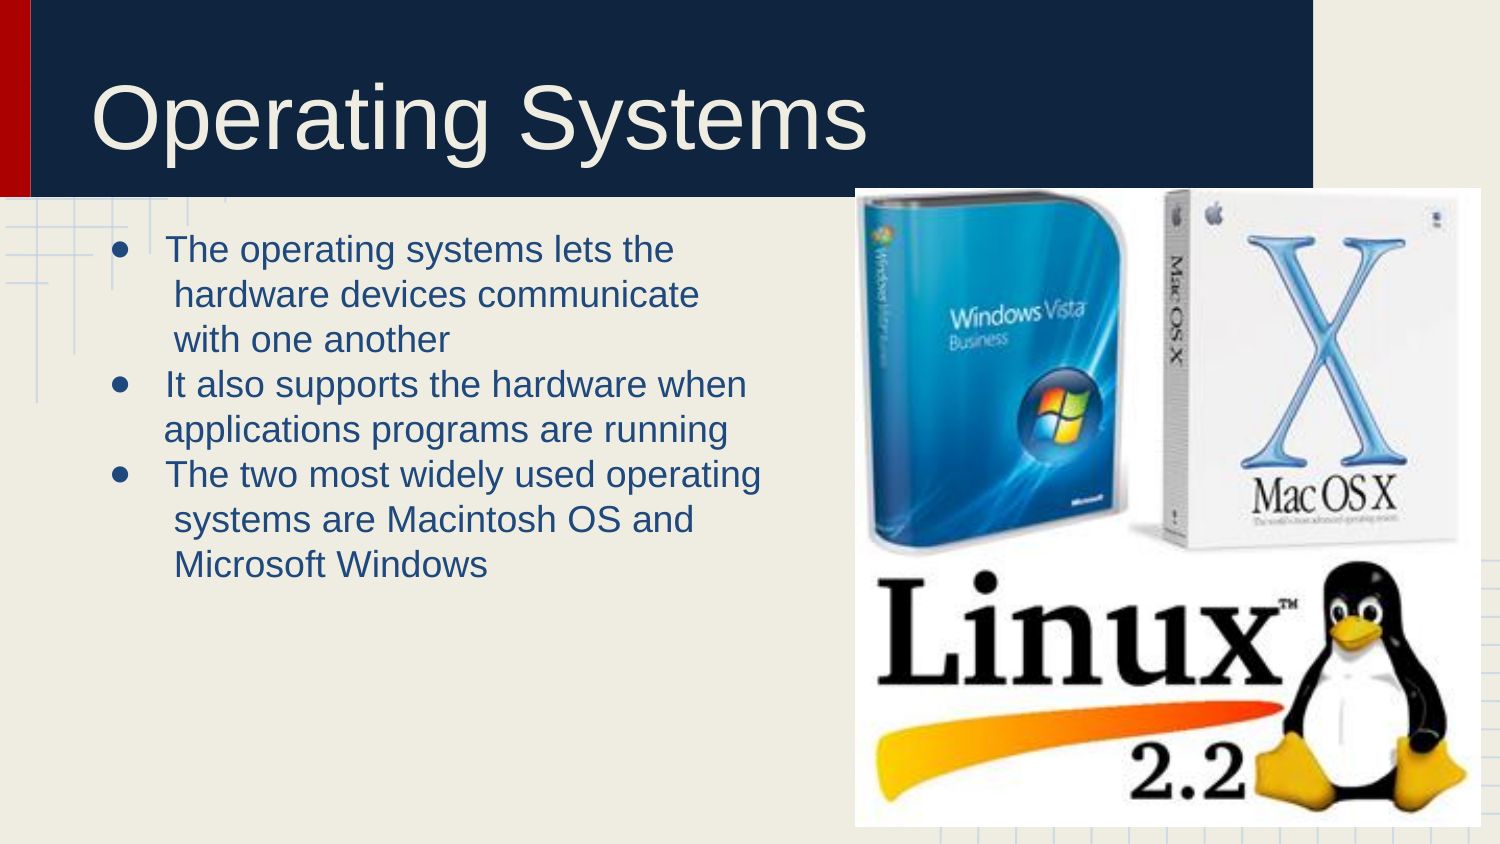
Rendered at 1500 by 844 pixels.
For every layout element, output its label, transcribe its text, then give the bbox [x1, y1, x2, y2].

picture [854, 188, 1481, 827]
title Operating Systems [75, 16, 1276, 183]
list The operating systems lets the hardware devices communicate with one another It also supports the hardware when applications programs are running The two most widely used operating systems are Macintosh OS and Microsoft Windows [75, 209, 849, 806]
